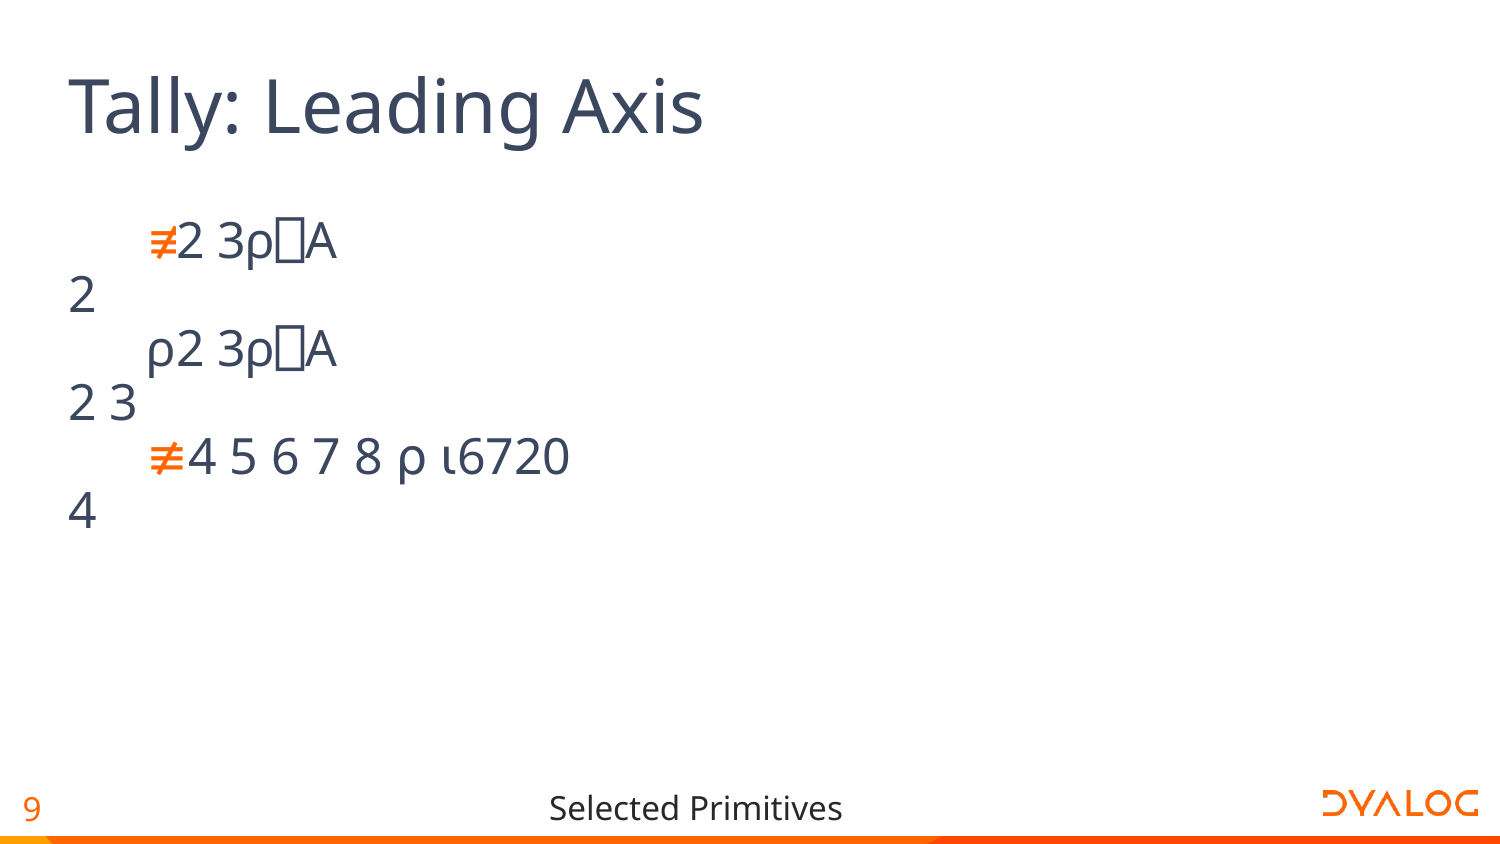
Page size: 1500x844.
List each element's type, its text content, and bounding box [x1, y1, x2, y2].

list ≢2 3⍴⎕A 2 ⍴2 3⍴⎕A 2 3 ≢4 5 6 7 8 ⍴ ⍳6720 4 [53, 207, 1453, 740]
title Tally: Leading Axis [53, 43, 1453, 157]
picture [1323, 790, 1478, 816]
picture [0, 836, 1500, 844]
